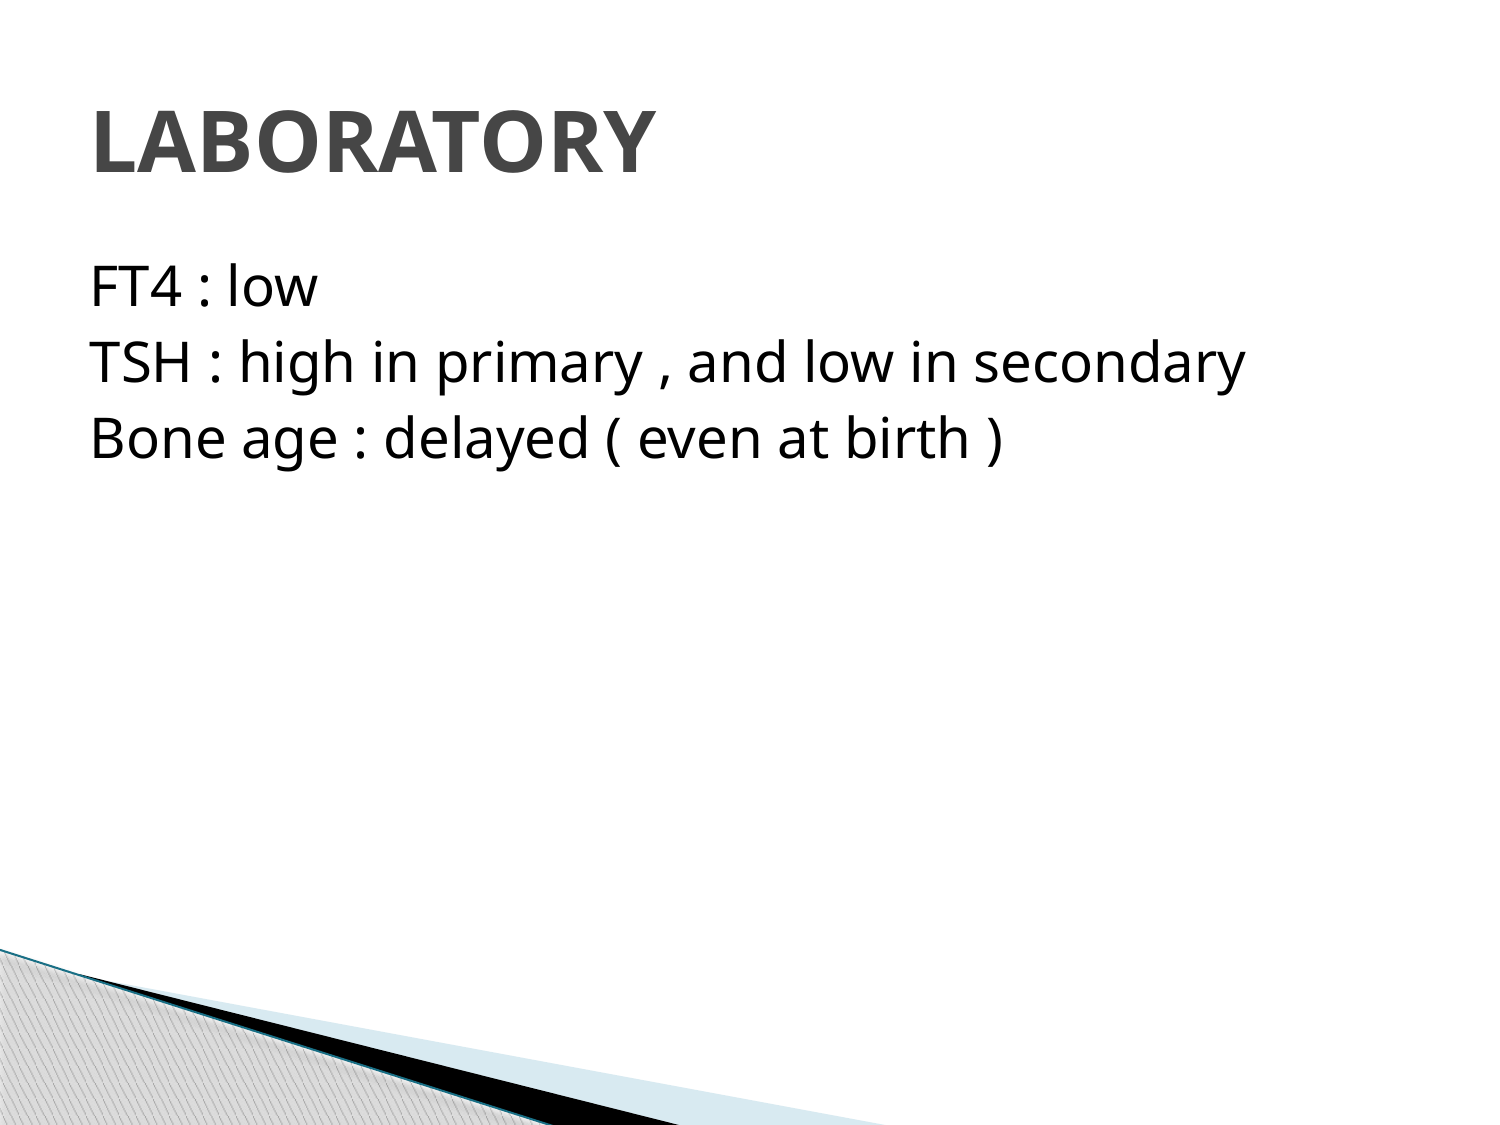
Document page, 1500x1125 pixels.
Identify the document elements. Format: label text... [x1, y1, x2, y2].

title LABORATORY [75, 45, 1425, 233]
list FT4 : low TSH : high in primary , and low in secondary Bone age : delayed ( even at birth ) [75, 243, 1425, 986]
